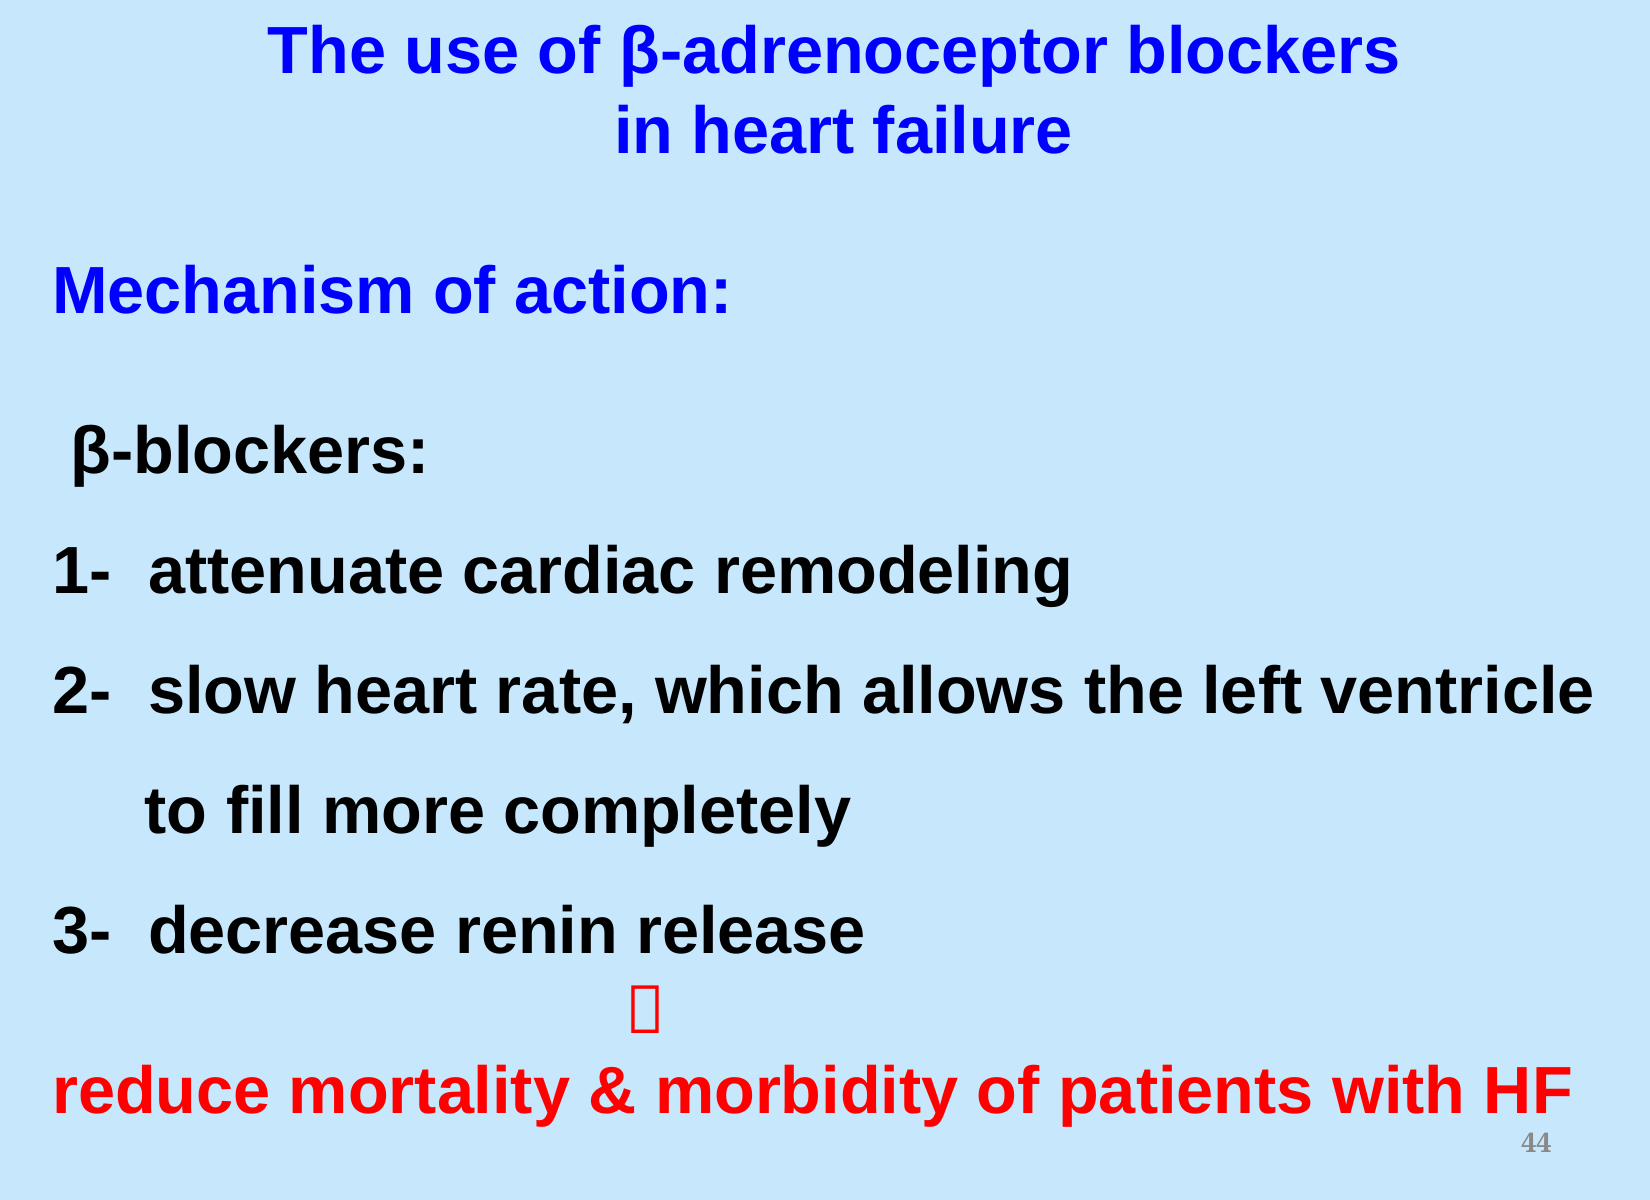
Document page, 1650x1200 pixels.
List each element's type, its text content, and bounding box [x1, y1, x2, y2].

text_box The use of β-adrenoceptor blockers in heart failure Mechanism of action: β-blockers: 1- attenuate cardiac remodeling 2- slow heart rate, which allows the left ventricle to fill more completely 3- decrease renin release  reduce mortality & morbidity of patients with HF [37, 0, 1650, 1195]
